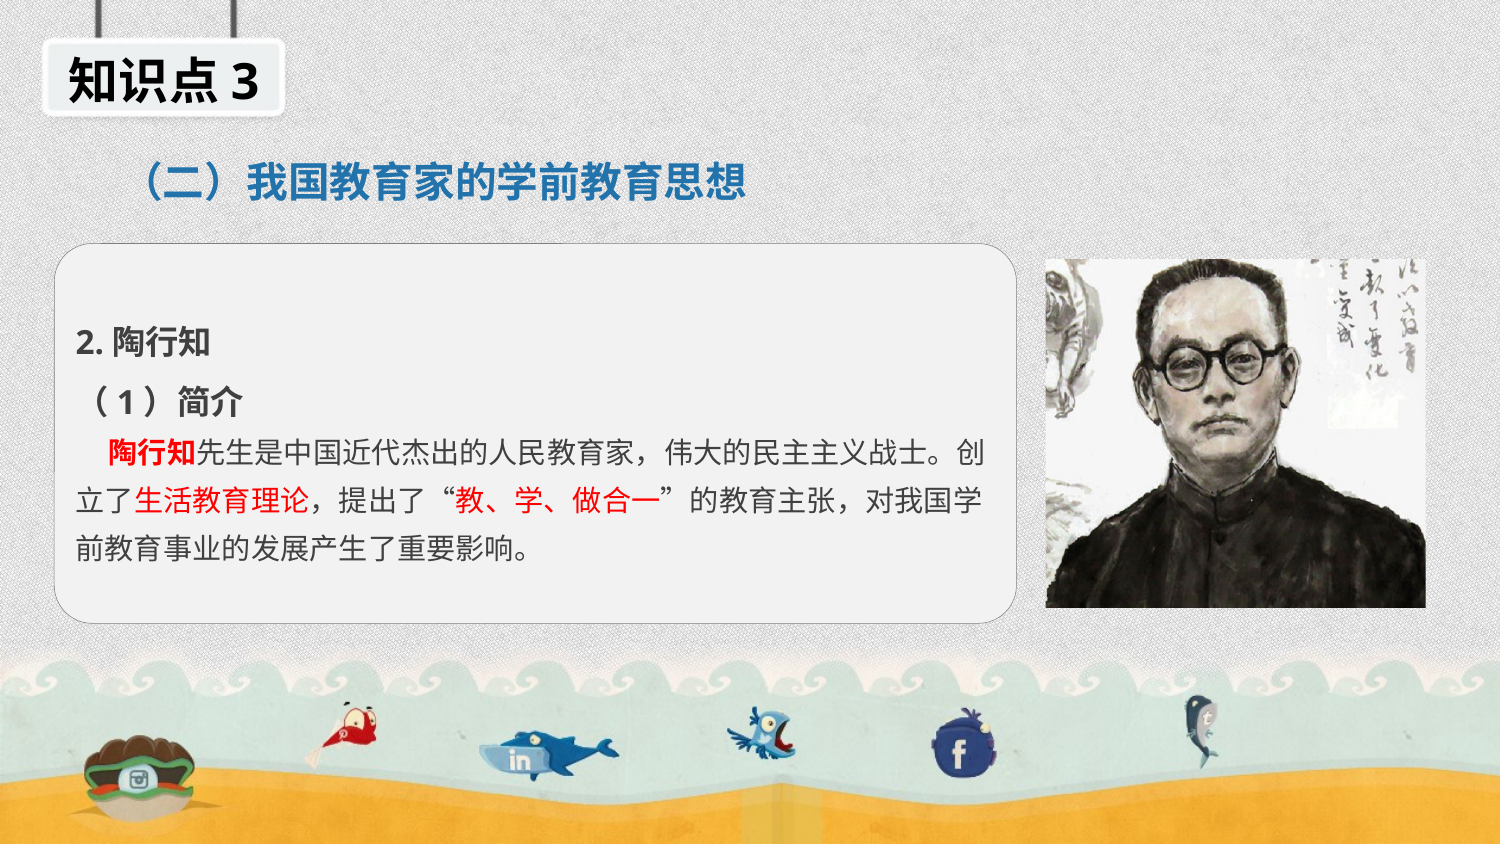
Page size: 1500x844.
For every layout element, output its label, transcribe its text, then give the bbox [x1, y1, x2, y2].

text_box 2.陶行知 （1）简介 陶行知先生是中国近代杰出的人民教育家，伟大的民主主义战士。创立了生活教育理论，提出了“教、学、做合一”的教育主张，对我国学前教育事业的发展产生了重要影响。 [54, 243, 1017, 624]
text_box （二）我国教育家的学前教育思想 [106, 148, 780, 214]
picture [0, 0, 1500, 844]
text_box 知识点3 [45, 42, 283, 119]
